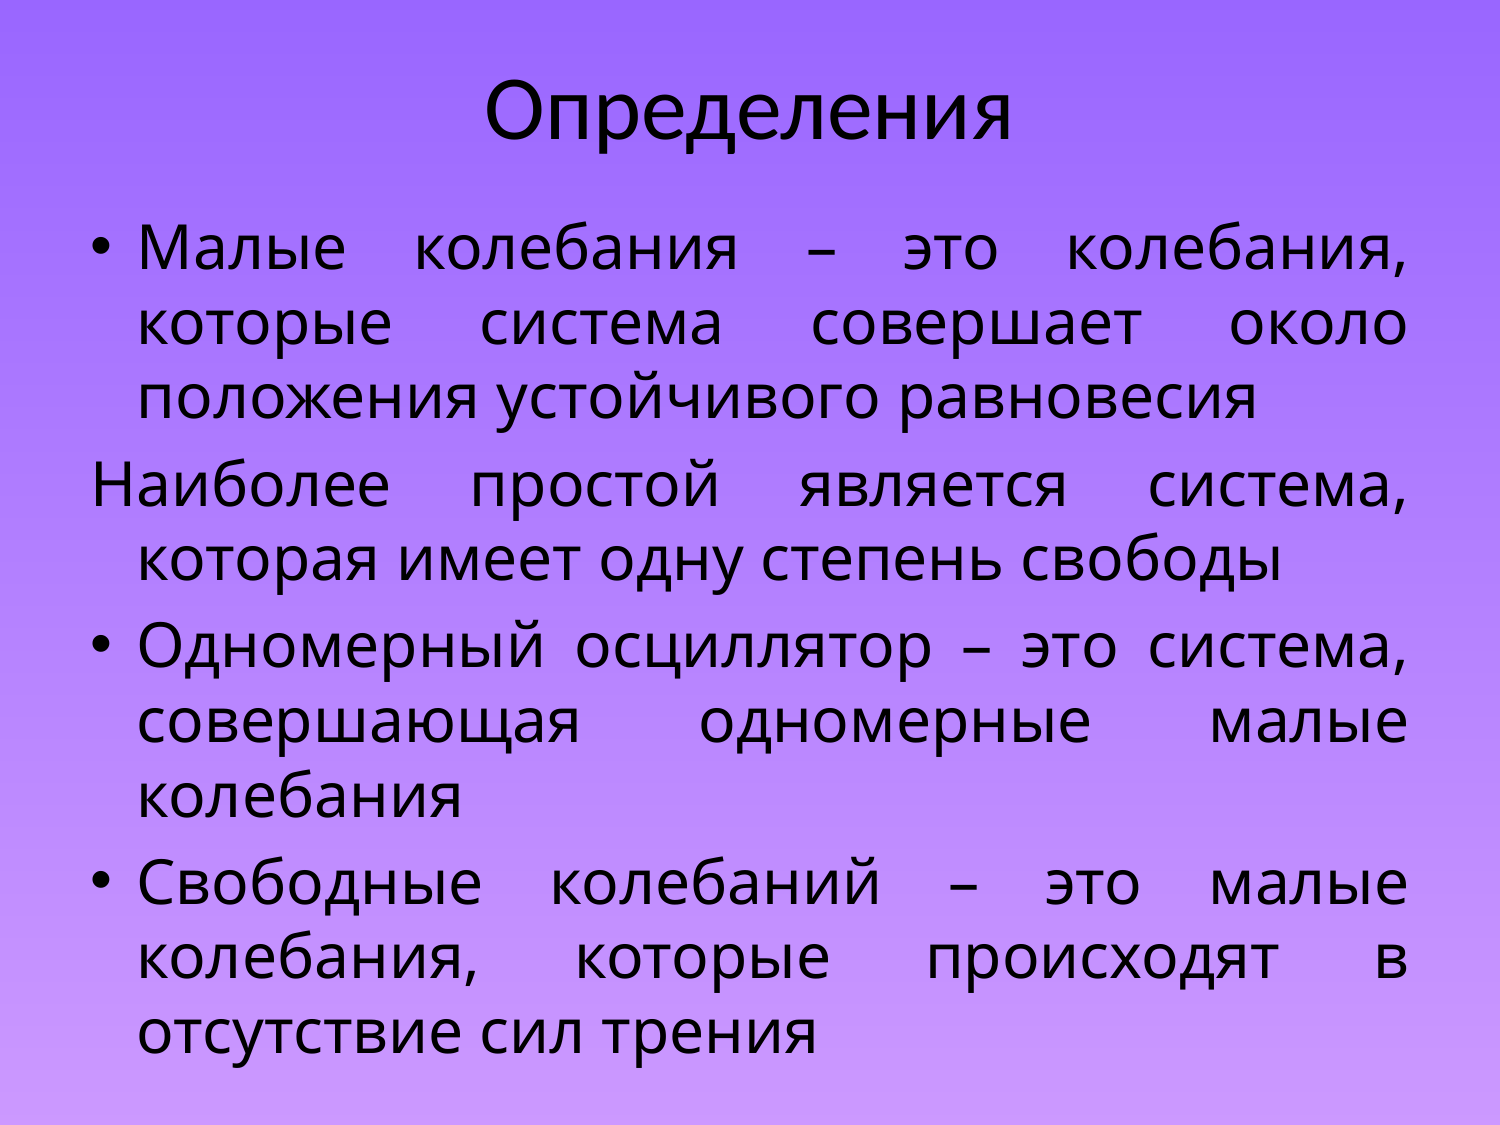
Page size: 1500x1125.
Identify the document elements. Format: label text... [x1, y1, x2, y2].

list Малые колебания – это колебания, которые система совершает около положения устойчивого равновесия Наиболее простой является система, которая имеет одну степень свободы Одномерный осциллятор – это система, совершающая одномерные малые колебания Свободные колебаний – это малые колебания, которые происходят в отсутствие сил трения [75, 200, 1425, 1088]
title Определения [75, 24, 1425, 180]
